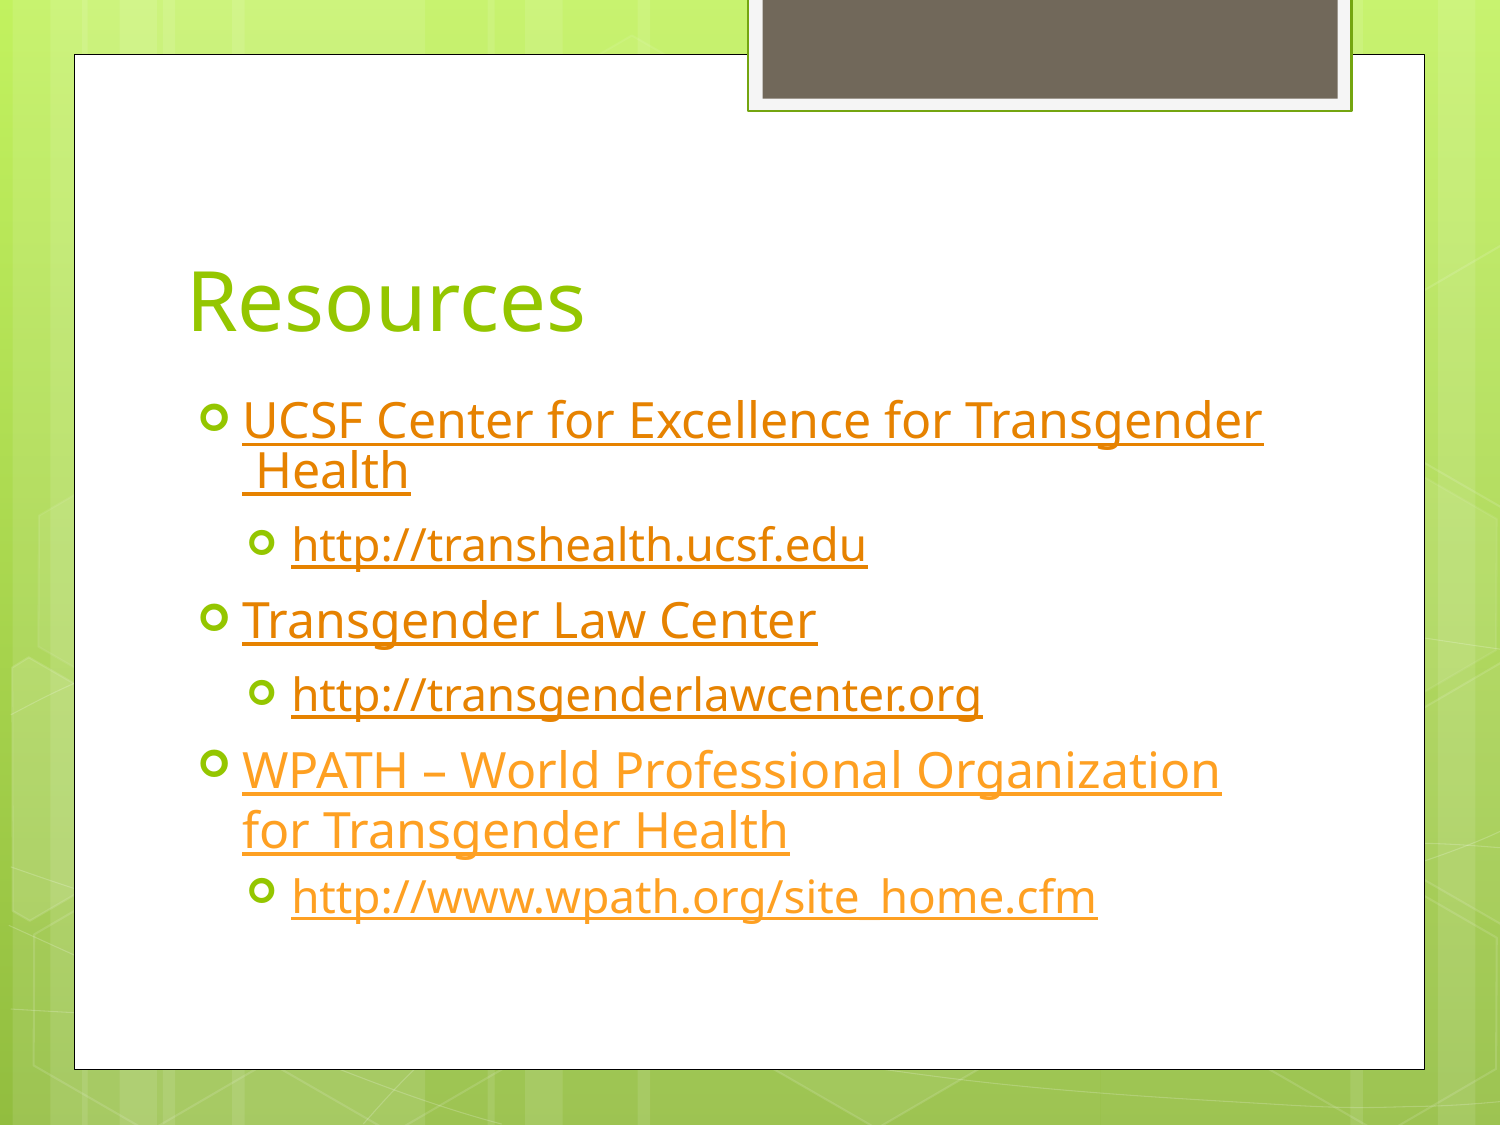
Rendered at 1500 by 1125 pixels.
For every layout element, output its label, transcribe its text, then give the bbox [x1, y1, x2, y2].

list UCSF Center for Excellence for Transgender Health http://transhealth.ucsf.edu Transgender Law Center http://transgenderlawcenter.org WPATH – World Professional Organization for Transgender Health http://www.wpath.org/site_home.cfm [171, 381, 1283, 957]
title Resources [171, 168, 1324, 357]
